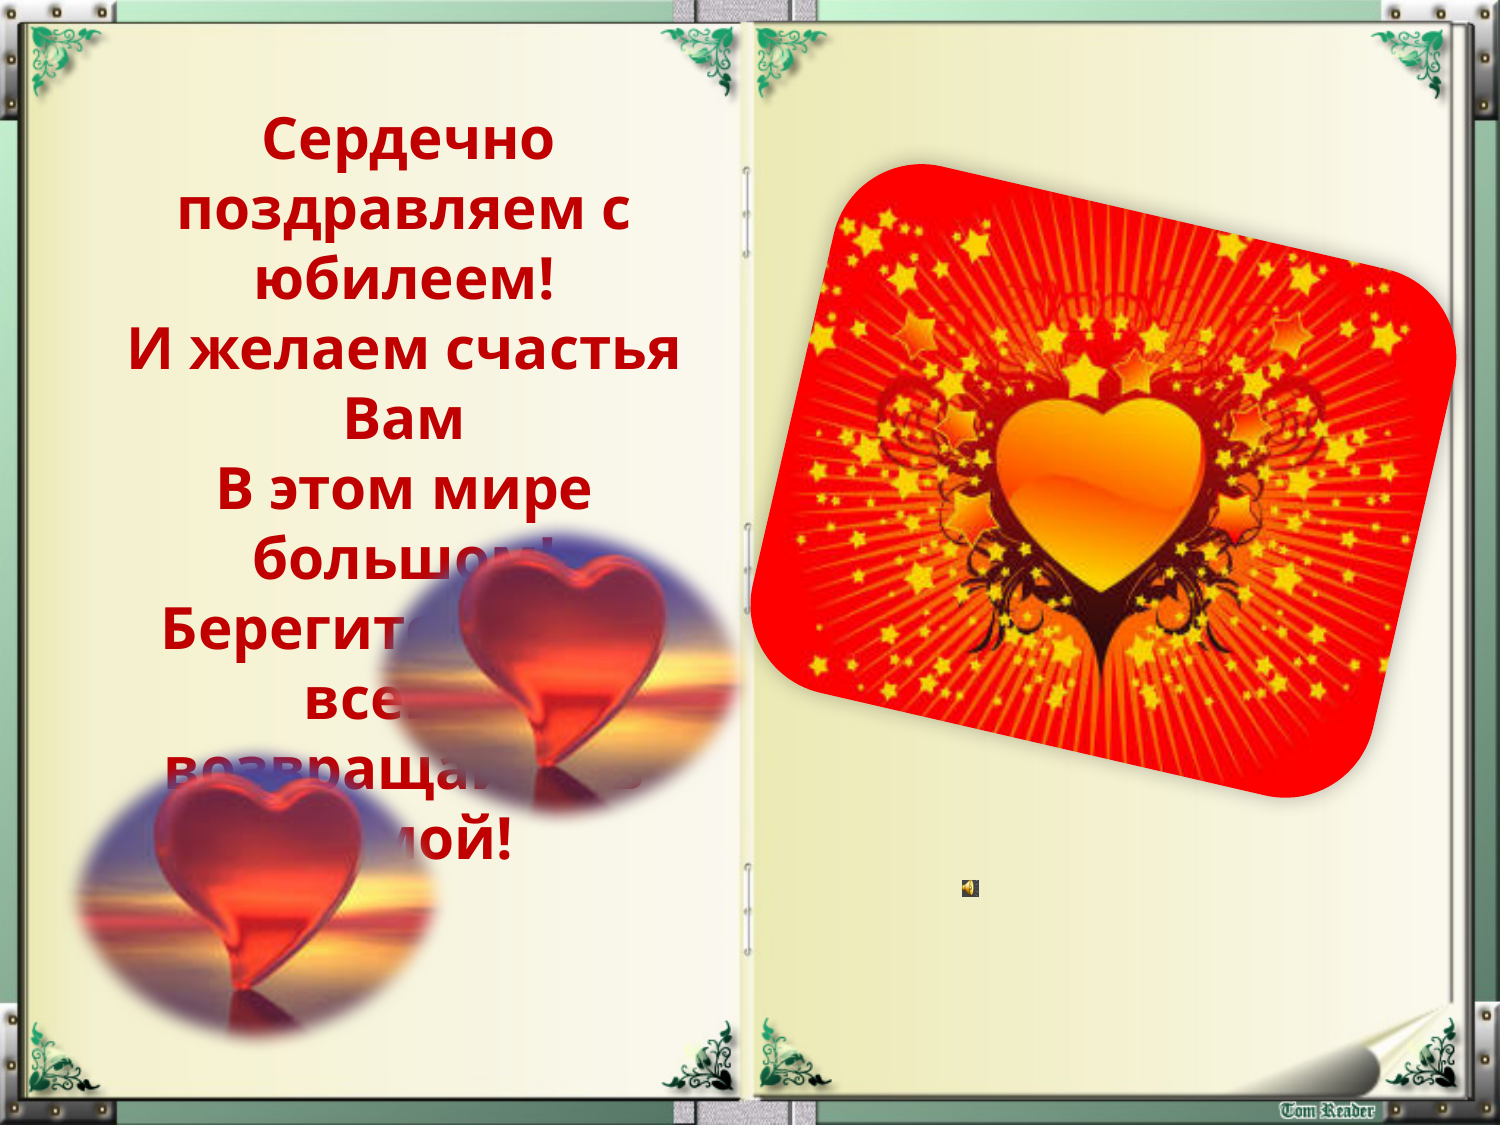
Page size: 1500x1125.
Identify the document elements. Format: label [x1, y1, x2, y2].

picture [0, 0, 1500, 1125]
list [960, 878, 981, 899]
